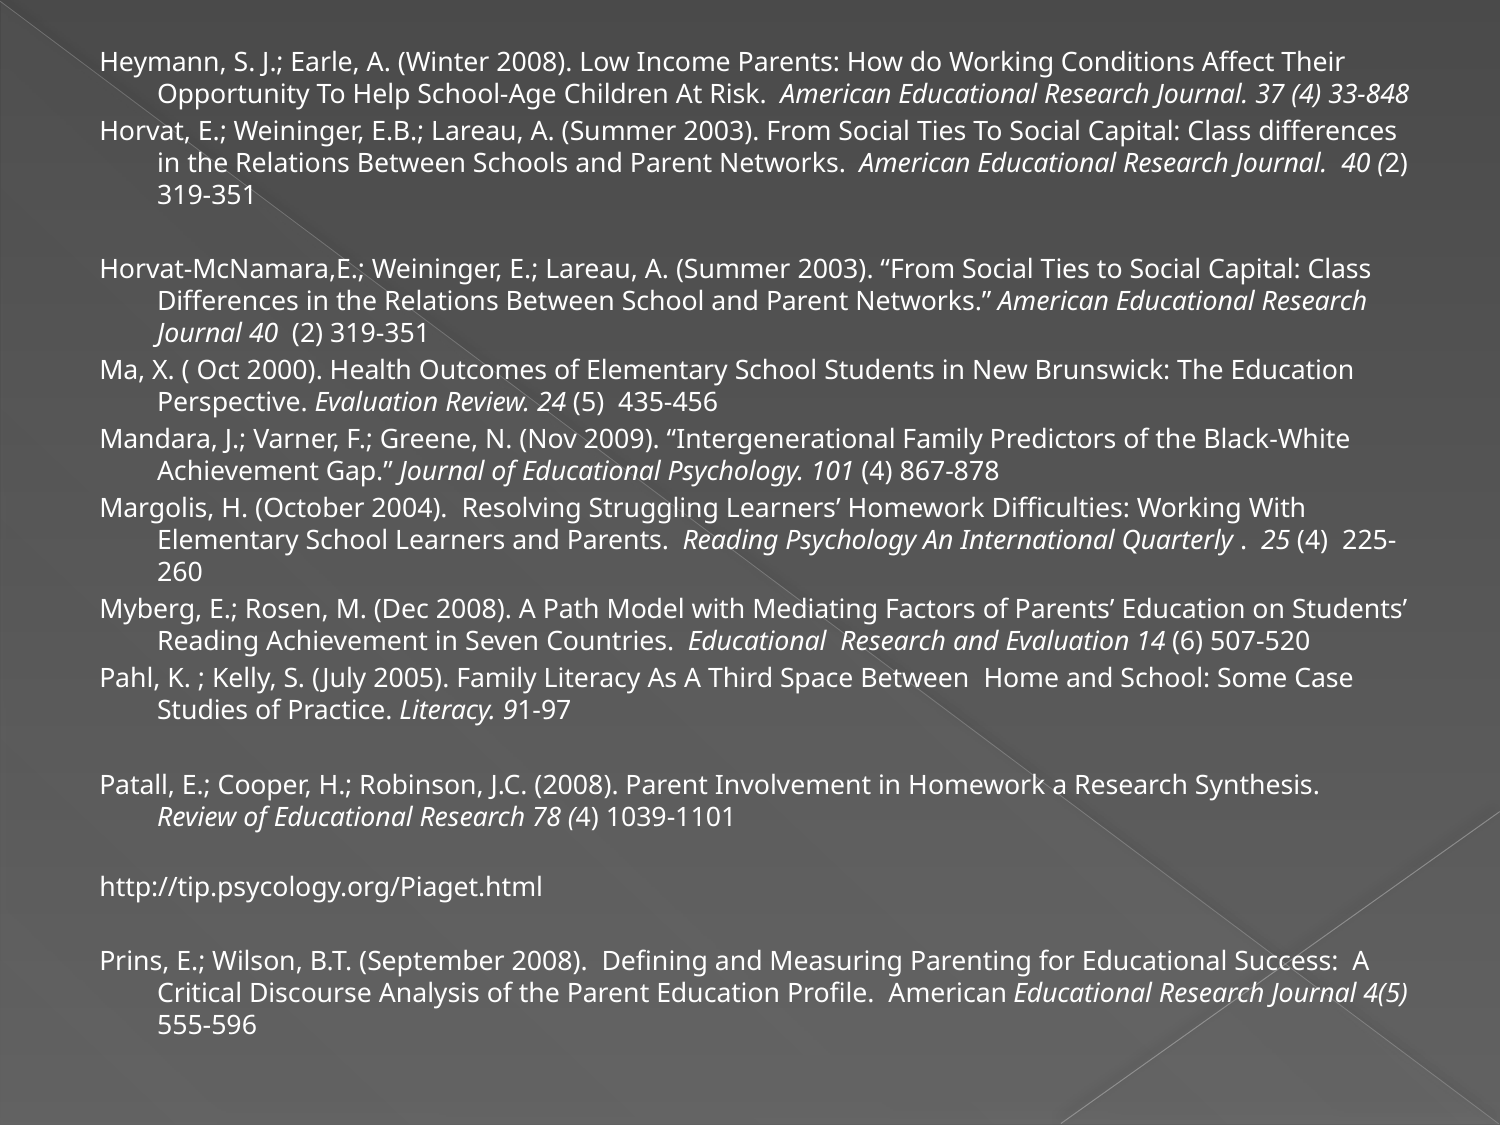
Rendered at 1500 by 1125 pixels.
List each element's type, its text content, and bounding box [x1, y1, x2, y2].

list Heymann, S. J.; Earle, A. (Winter 2008). Low Income Parents: How do Working Conditions Affect Their Opportunity To Help School-Age Children At Risk. American Educational Research Journal. 37 (4) 33-848 Horvat, E.; Weininger, E.B.; Lareau, A. (Summer 2003). From Social Ties To Social Capital: Class differences in the Relations Between Schools and Parent Networks. American Educational Research Journal. 40 (2) 319-351 Horvat-McNamara,E.; Weininger, E.; Lareau, A. (Summer 2003). “From Social Ties to Social Capital: Class Differences in the Relations Between School and Parent Networks.” American Educational Research Journal 40 (2) 319-351 Ma, X. ( Oct 2000). Health Outcomes of Elementary School Students in New Brunswick: The Education Perspective. Evaluation Review. 24 (5) 435-456 Mandara, J.; Varner, F.; Greene, N. (Nov 2009). “Intergenerational Family Predictors of the Black-White Achievement Gap.” Journal of Educational Psychology. 101 (4) 867-878 Margolis, H. (October 2004). Resolving Struggling Learners’ Homework Difficulties: Working With Elementary School Learners and Parents. Reading Psychology An International Quarterly . 25 (4) 225-260 Myberg, E.; Rosen, M. (Dec 2008). A Path Model with Mediating Factors of Parents’ Education on Students’ Reading Achievement in Seven Countries. Educational Research and Evaluation 14 (6) 507-520 Pahl, K. ; Kelly, S. (July 2005). Family Literacy As A Third Space Between Home and School: Some Case Studies of Practice. Literacy. 91-97 Patall, E.; Cooper, H.; Robinson, J.C. (2008). Parent Involvement in Homework a Research Synthesis. Review of Educational Research 78 (4) 1039-1101 http://tip.psycology.org/Piaget.html Prins, E.; Wilson, B.T. (September 2008). Defining and Measuring Parenting for Educational Success: A Critical Discourse Analysis of the Parent Education Profile. American Educational Research Journal 4(5) 555-596 [75, 37, 1425, 1059]
